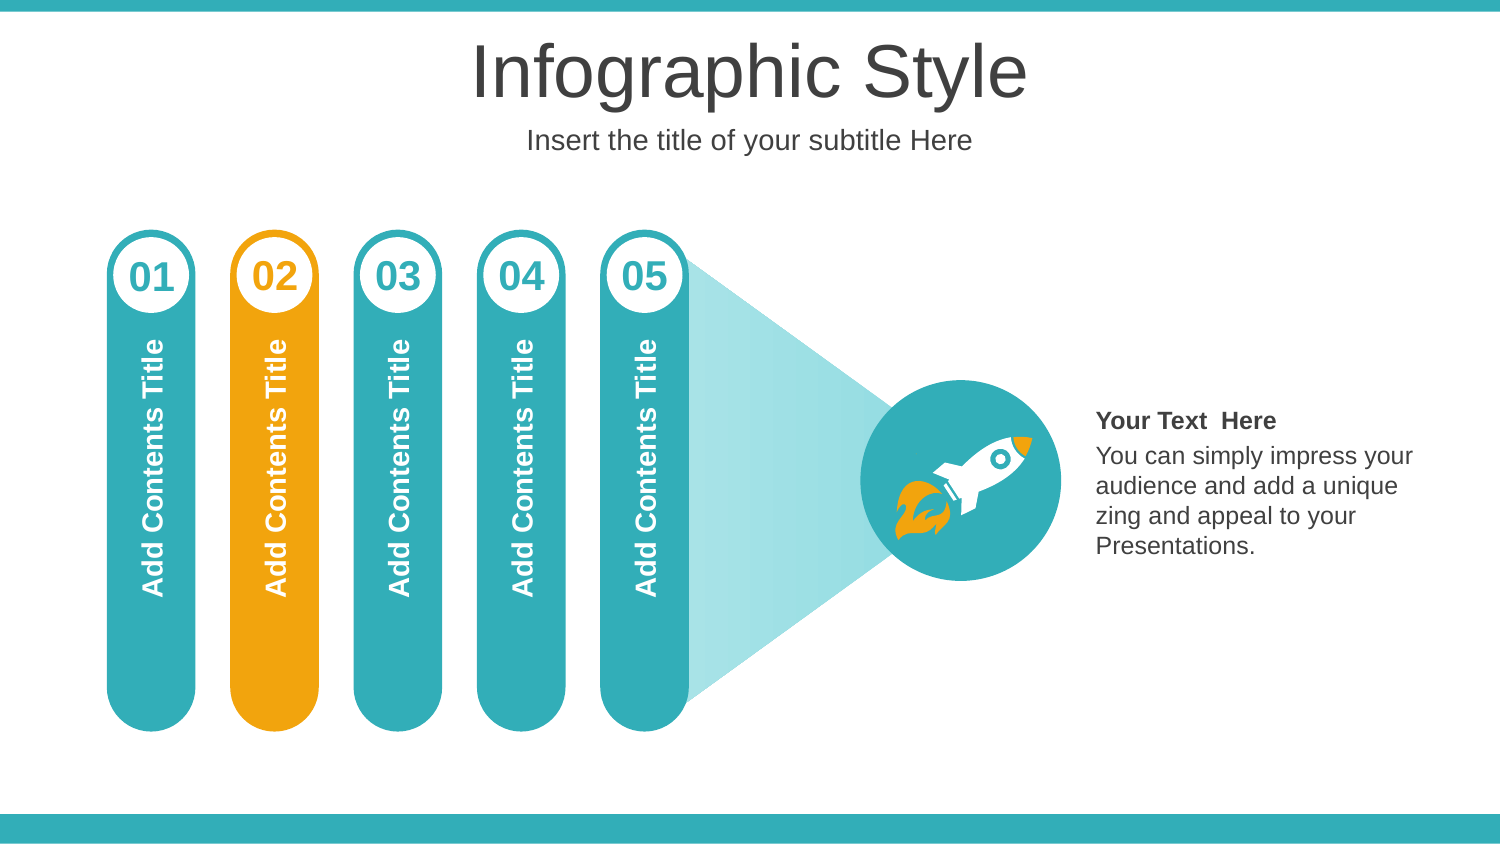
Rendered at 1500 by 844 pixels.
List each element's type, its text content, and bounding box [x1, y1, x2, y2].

text_box [495, 306, 547, 316]
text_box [1080, 396, 1459, 570]
text_box [619, 306, 670, 316]
text_box Add Contents Title [125, 324, 176, 714]
text_box 01 [108, 242, 196, 307]
text_box 05 [600, 240, 689, 306]
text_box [916, 390, 996, 559]
text_box [128, 235, 174, 242]
text_box [488, 227, 554, 241]
text_box Add Contents Title [495, 324, 546, 714]
text_box [373, 307, 422, 316]
text_box 02 [231, 241, 319, 307]
text_box [365, 227, 431, 241]
text_box [104, 256, 198, 734]
text_box [241, 227, 308, 241]
text_box [500, 235, 543, 241]
text_box [858, 378, 1064, 584]
list Insert the title of your subtitle Here [0, 114, 1500, 162]
text_box [598, 260, 691, 734]
text_box Add Contents Title [619, 324, 669, 714]
text_box [228, 257, 321, 734]
text_box [689, 258, 892, 704]
text_box 03 [354, 241, 442, 307]
text_box [127, 307, 176, 316]
text_box [250, 307, 299, 316]
text_box Add Contents Title [249, 324, 299, 714]
text_box [351, 259, 445, 734]
text_box [376, 235, 419, 241]
text_box [474, 260, 568, 734]
list Infographic Style [0, 20, 1500, 114]
text_box 04 [477, 241, 566, 306]
text_box Add Contents Title [372, 324, 423, 714]
text_box [625, 235, 664, 240]
text_box [253, 235, 296, 241]
text_box [612, 227, 677, 240]
text_box [117, 227, 185, 242]
